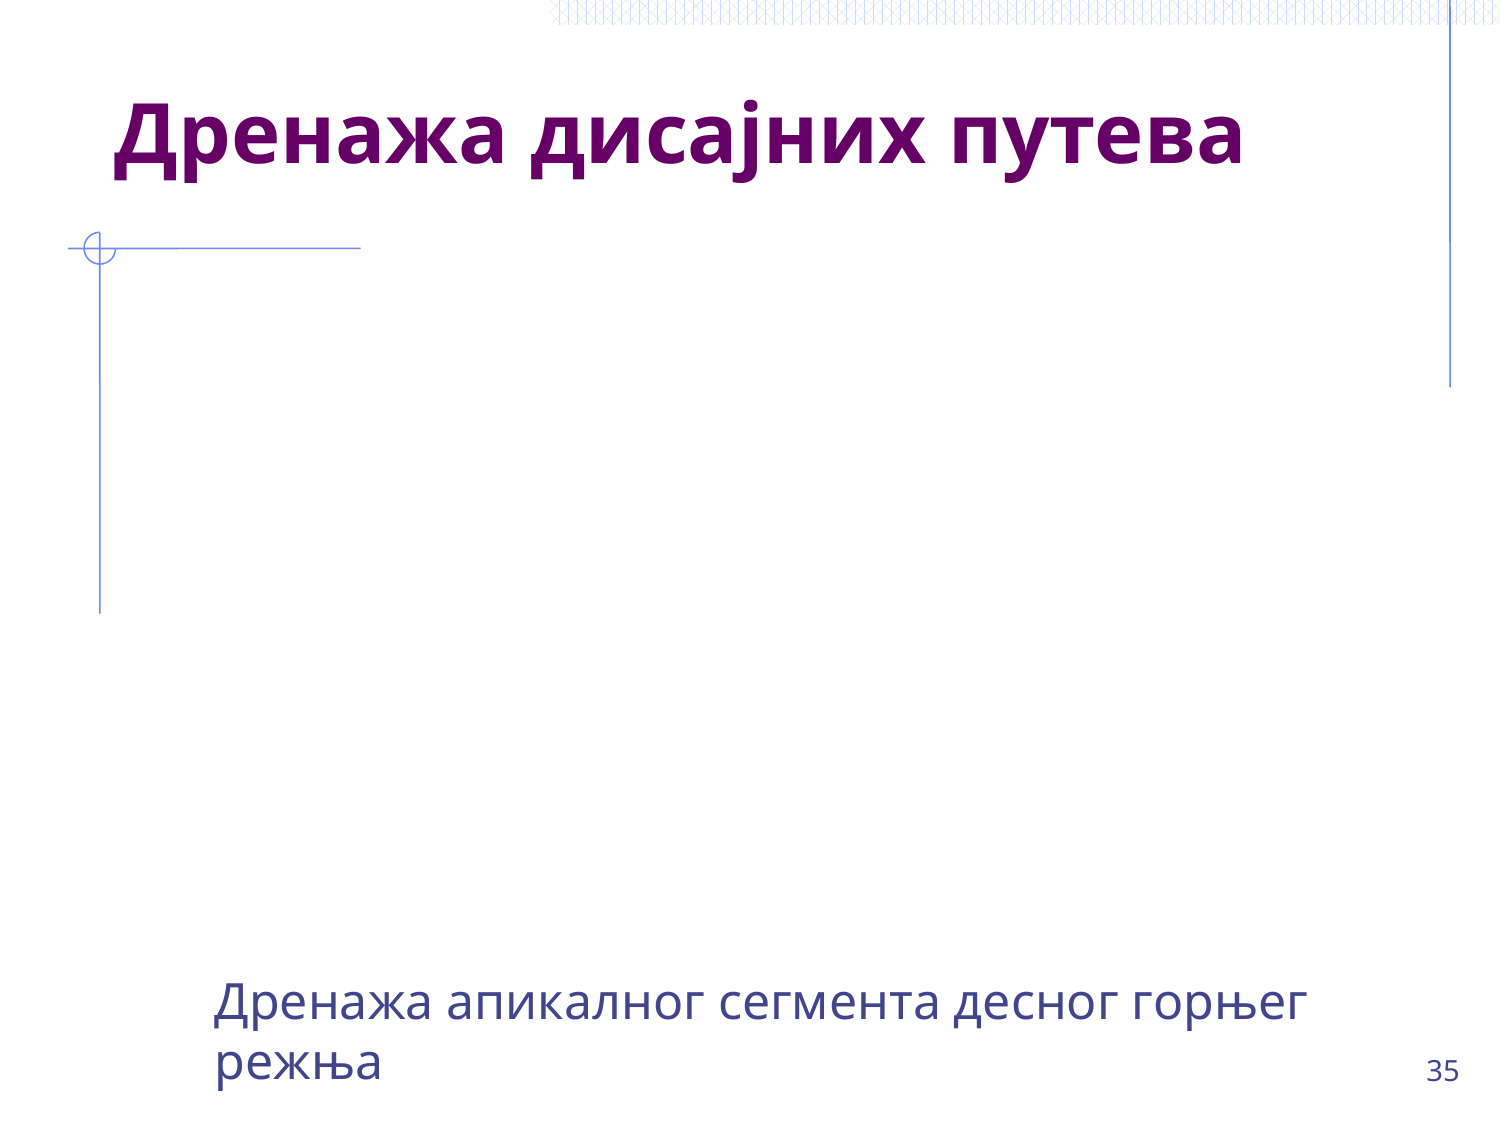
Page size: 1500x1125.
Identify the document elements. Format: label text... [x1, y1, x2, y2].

slide_number 35 [1162, 1025, 1475, 1100]
text_box Дренажа апикалног сегмента десног горњег режња [199, 962, 1400, 1098]
title Дренажа дисајних путева [99, 0, 1376, 188]
